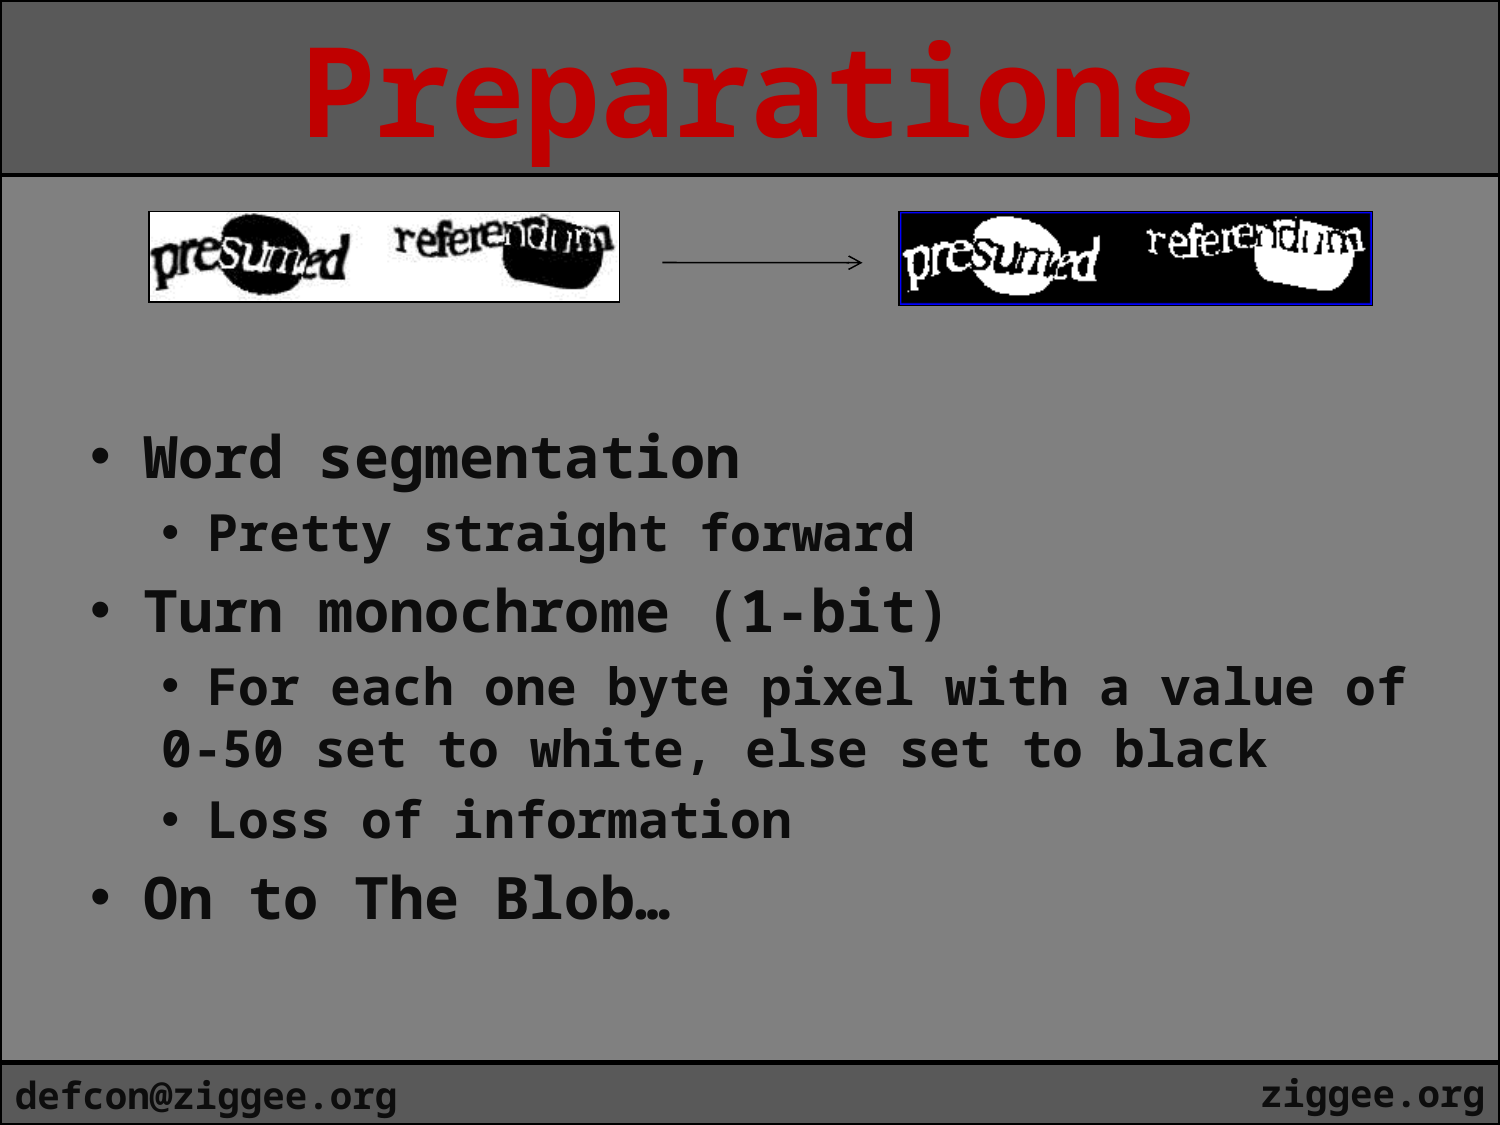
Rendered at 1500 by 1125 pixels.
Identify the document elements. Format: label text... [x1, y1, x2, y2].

picture [899, 212, 1372, 305]
subtitle Word segmentation Pretty straight forward Turn monochrome (1-bit) For each one byte pixel with a value of 0-50 set to white, else set to black Loss of information On to The Blob… [75, 412, 1425, 988]
text_box [0, 177, 1500, 1060]
text_box ziggee.org [1187, 1062, 1500, 1123]
picture [149, 212, 619, 302]
text_box defcon@ziggee.org [0, 1064, 463, 1125]
text_box [0, 1060, 1500, 1125]
text_box Preparations [0, 0, 1500, 175]
